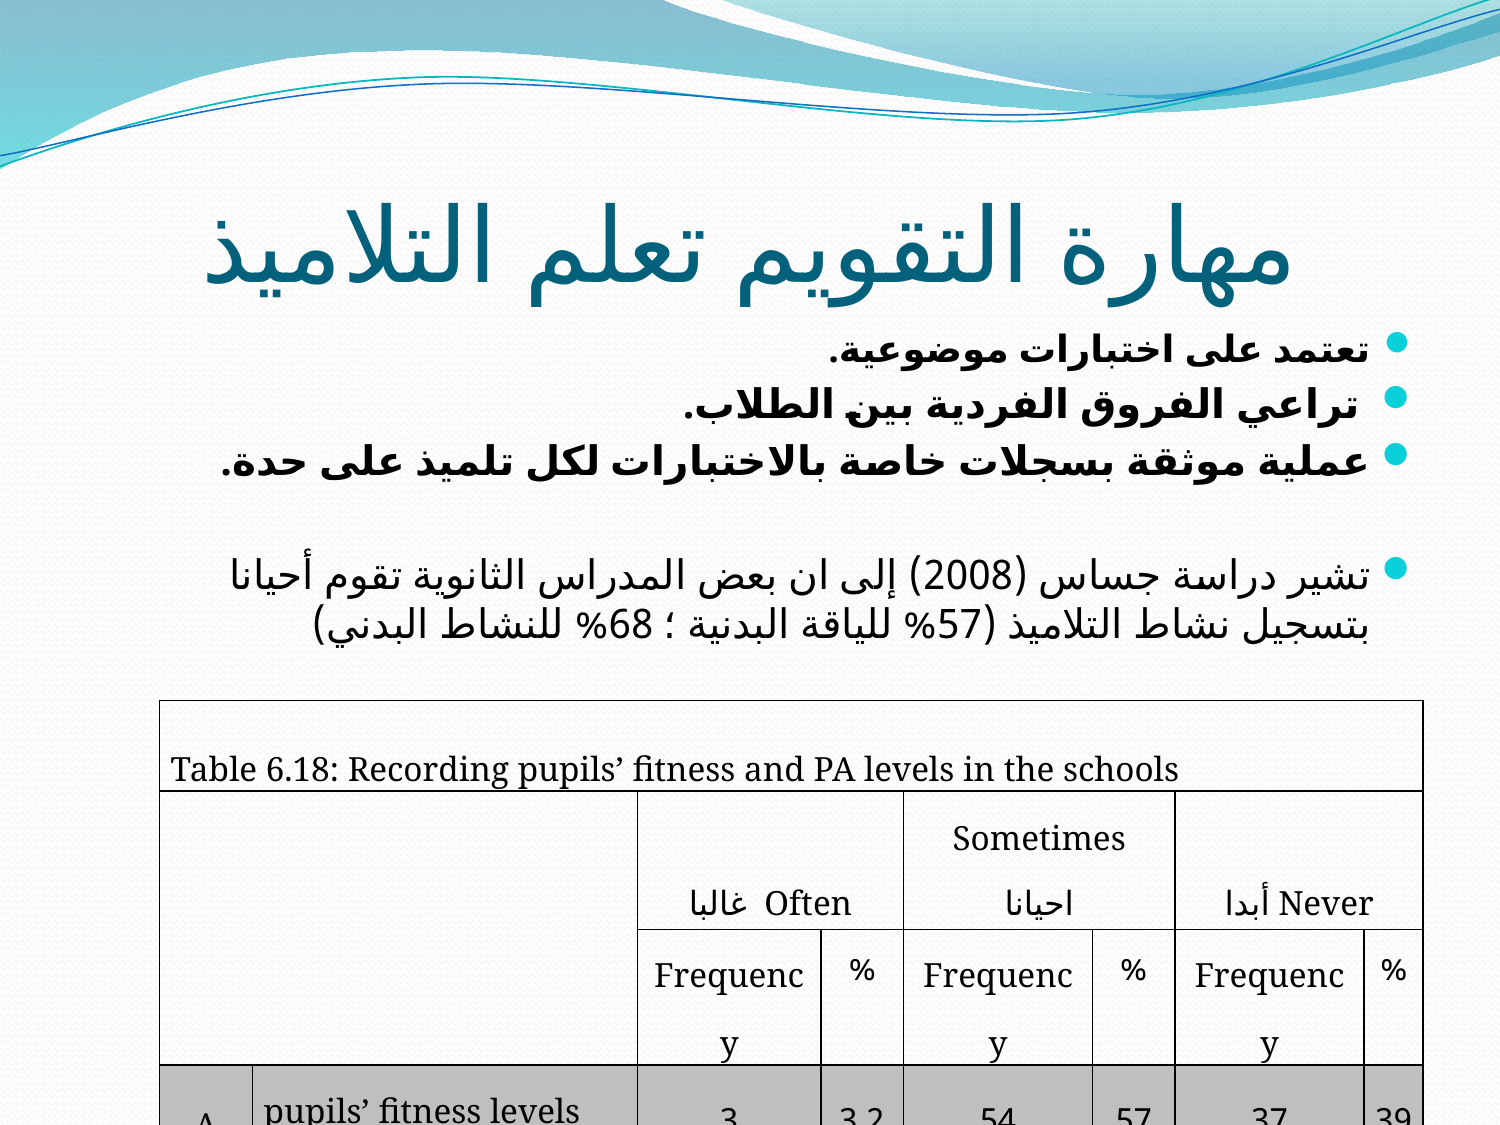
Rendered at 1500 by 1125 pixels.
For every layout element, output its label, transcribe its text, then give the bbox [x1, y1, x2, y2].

table_cell Sometimes احيانا [904, 792, 1174, 929]
table_cell Frequency [904, 930, 1092, 1064]
table_cell 3 [638, 1066, 820, 1125]
table_cell % [1093, 930, 1174, 1064]
table_cell 37 [1176, 1066, 1363, 1125]
table_cell 3.2 [822, 1066, 903, 1125]
list تعتمد على اختبارات موضوعية. تراعي الفروق الفردية بين الطلاب. عملية موثقة بسجلات خاصة بالاختبارات لكل تلميذ على حدة. تشير دراسة جساس (2008) إلى ان بعض المدراس الثانوية تقوم أحيانا بتسجيل نشاط التلاميذ (57% للياقة البدنية ؛ 68% للنشاط البدني) [75, 317, 1425, 657]
table_cell [160, 792, 637, 1064]
table_cell % [822, 930, 903, 1064]
table_cell % [1365, 930, 1422, 1064]
table_cell Never أبدا [1176, 792, 1422, 929]
table_header Table 6.18: Recording pupils’ fitness and PA levels in the schools [160, 701, 1422, 790]
table_cell A [160, 1066, 252, 1125]
table_cell 54 [904, 1066, 1092, 1125]
table_cell Often غالبا [638, 792, 903, 929]
table_cell pupils’ fitness levels [253, 1066, 637, 1125]
table_cell 57 [1093, 1066, 1174, 1125]
table_cell Frequency [638, 930, 820, 1064]
title مهارة التقويم تعلم التلاميذ [75, 115, 1425, 303]
table_cell Frequency [1176, 930, 1363, 1064]
table_cell 39 [1365, 1066, 1422, 1125]
